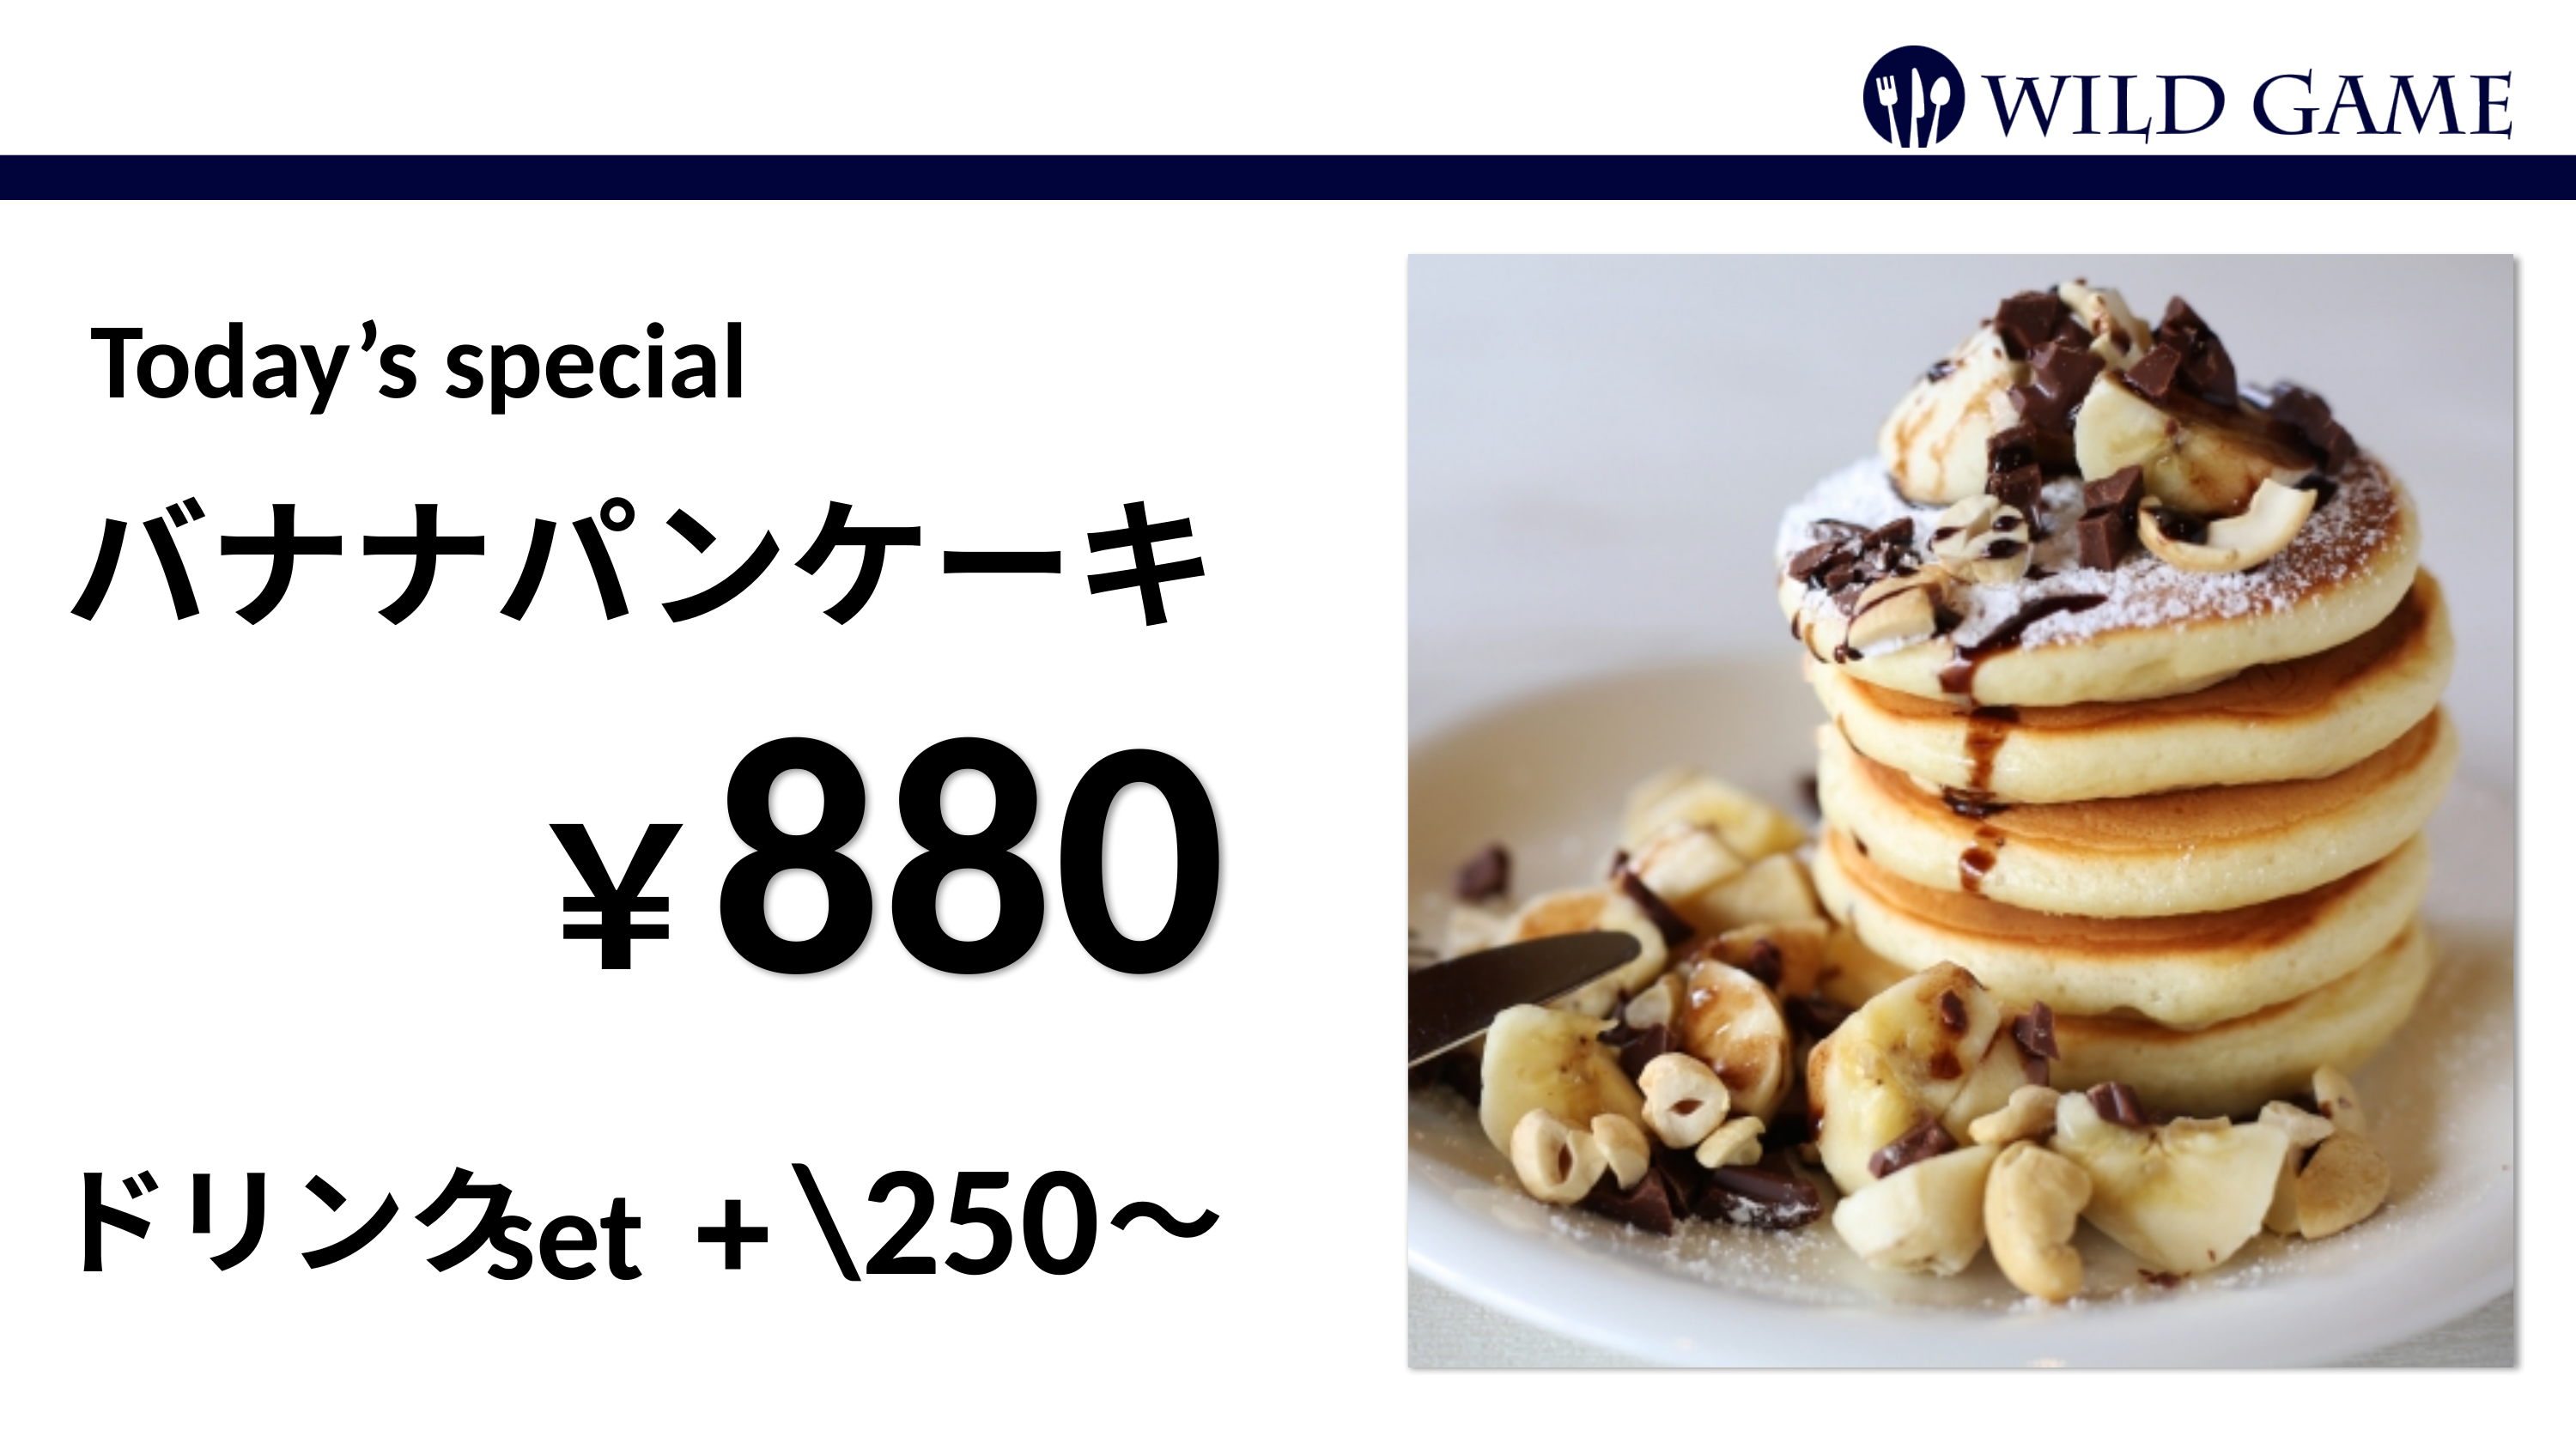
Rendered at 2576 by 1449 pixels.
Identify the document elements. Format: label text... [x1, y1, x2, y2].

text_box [71, 1131, 675, 1321]
text_box [0, 155, 2576, 201]
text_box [679, 1102, 1251, 1323]
text_box Today’s special [25, 276, 814, 433]
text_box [505, 626, 1291, 1052]
text_box バナナパンケーキ [37, 459, 1248, 661]
picture [1863, 45, 2512, 148]
picture [1407, 234, 2514, 1367]
